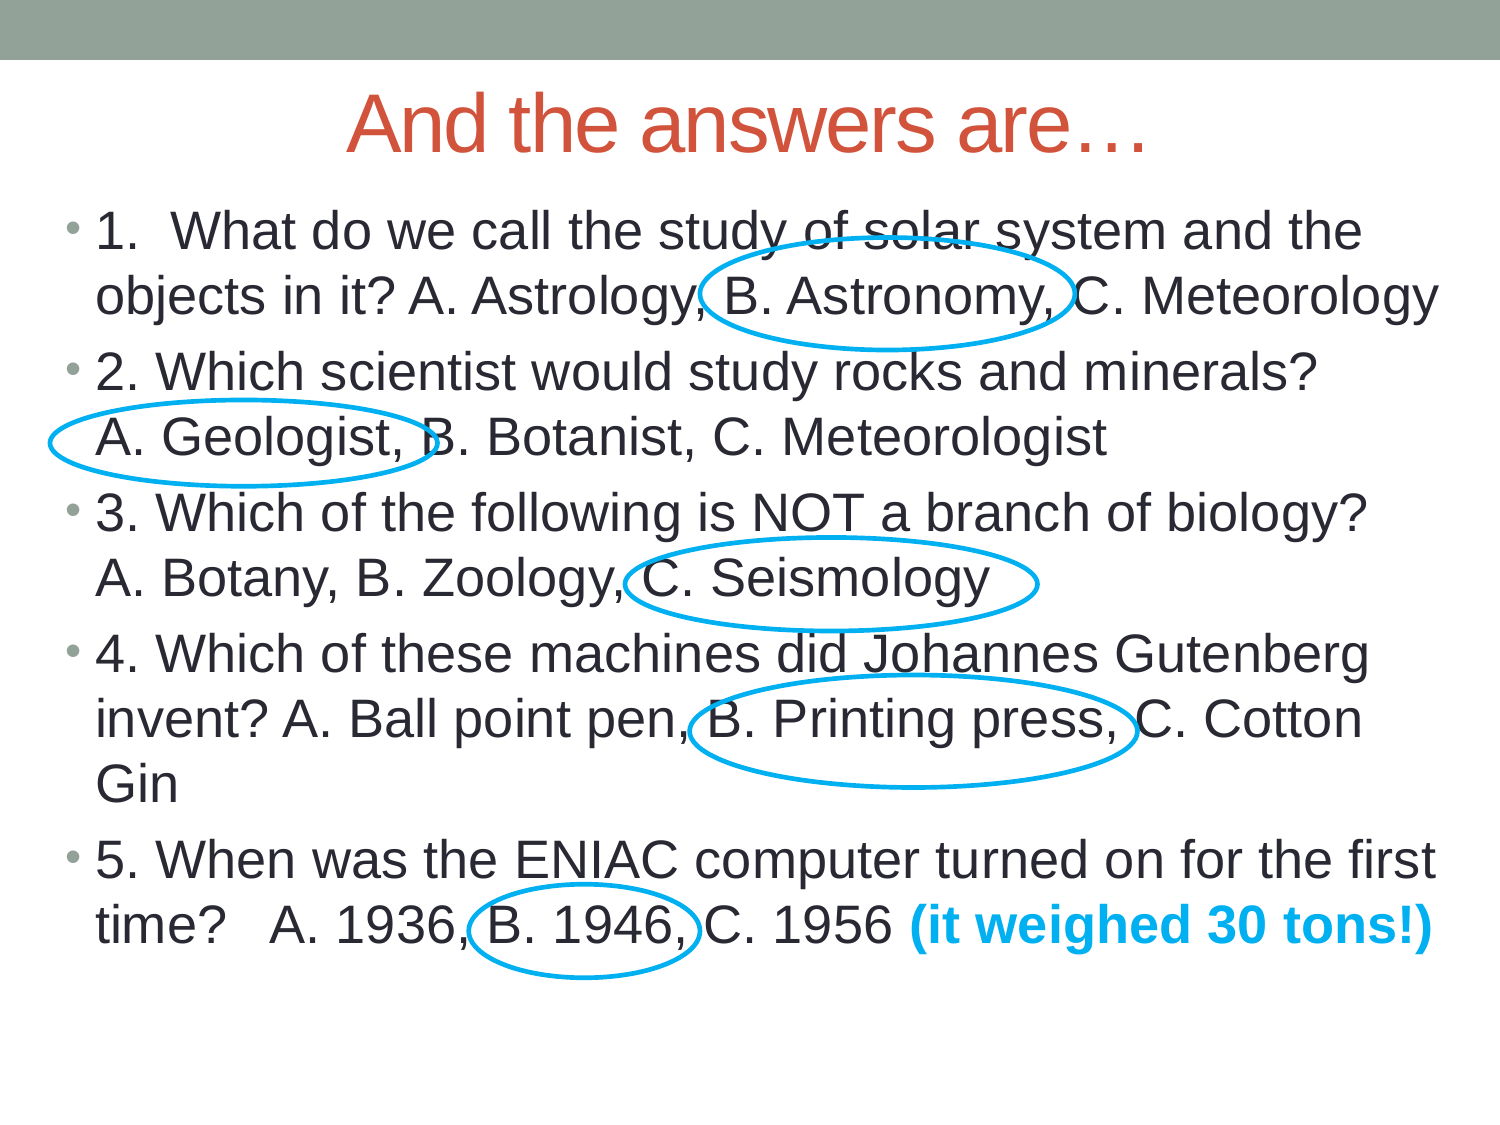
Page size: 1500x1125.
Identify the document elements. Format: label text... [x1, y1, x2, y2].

title And the answers are… [75, 37, 1425, 187]
text_box [47, 397, 440, 489]
text_box [466, 882, 703, 980]
list 1. What do we call the study of solar system and the objects in it? A. Astrology, B. Astronomy, C. Meteorology 2. Which scientist would study rocks and minerals? A. Geologist, B. Botanist, C. Meteorologist 3. Which of the following is NOT a branch of biology? A. Botany, B. Zoology, C. Seismology 4. Which of these machines did Johannes Gutenberg invent? A. Ball point pen, B. Printing press, C. Cotton Gin 5. When was the ENIAC computer turned on for the first time? A. 1936, B. 1946, C. 1956 (it weighed 30 tons!) [50, 187, 1475, 1063]
text_box [622, 535, 1040, 634]
text_box [697, 235, 1078, 353]
text_box [687, 672, 1140, 790]
